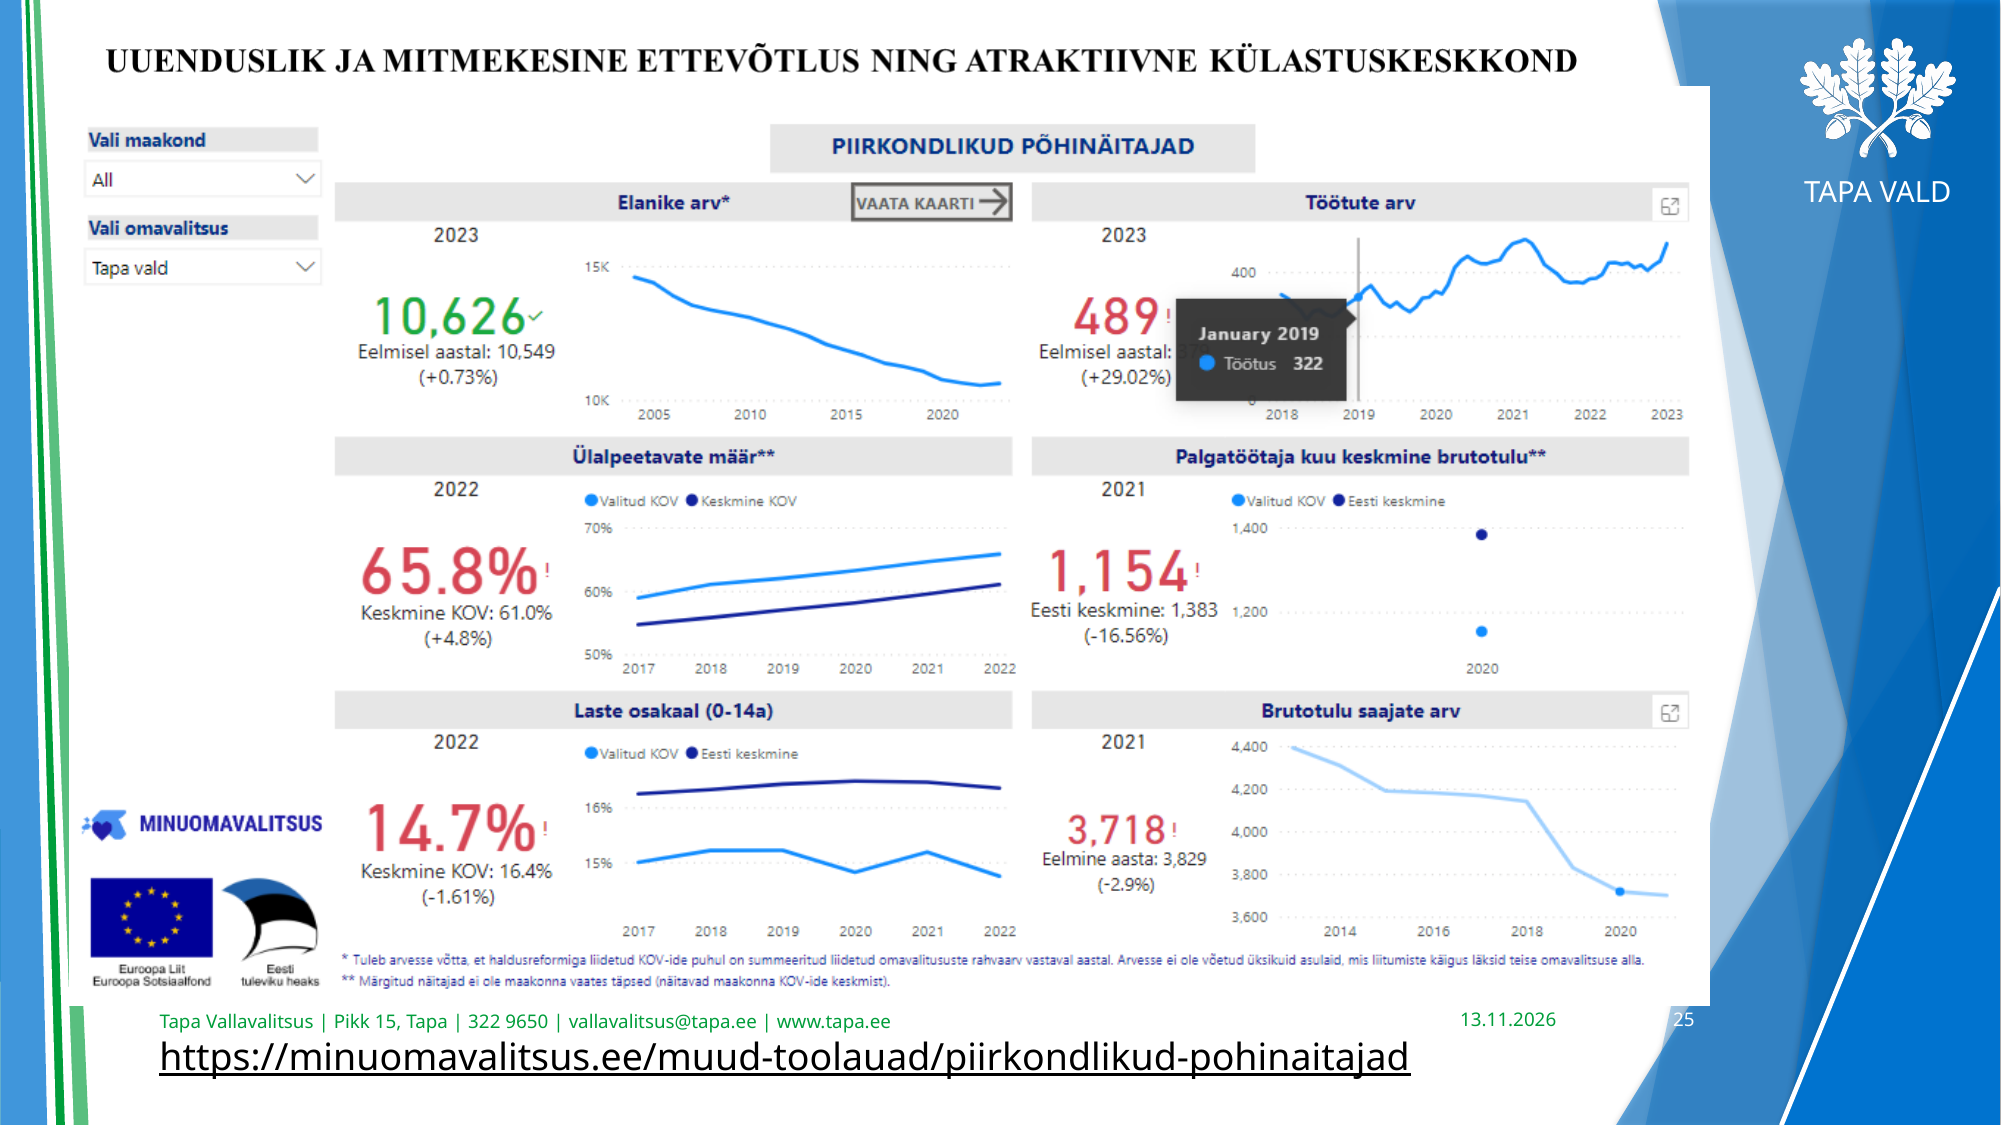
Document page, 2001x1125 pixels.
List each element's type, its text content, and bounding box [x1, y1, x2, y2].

picture [84, 29, 1598, 101]
slide_number 25 [1597, 1011, 1710, 1051]
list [69, 85, 1711, 1006]
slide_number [1421, 1012, 1572, 1051]
picture [1800, 38, 1956, 158]
text_box https://minuomavalitsus.ee/muud-toolauad/piirkondlikud-pohinaitajad [144, 1025, 1521, 1092]
footer Tapa Vallavalitsus | Pikk 15, Tapa | 322 9650 | vallavalitsus@tapa.ee | www.tapa.ee [144, 1012, 1396, 1025]
